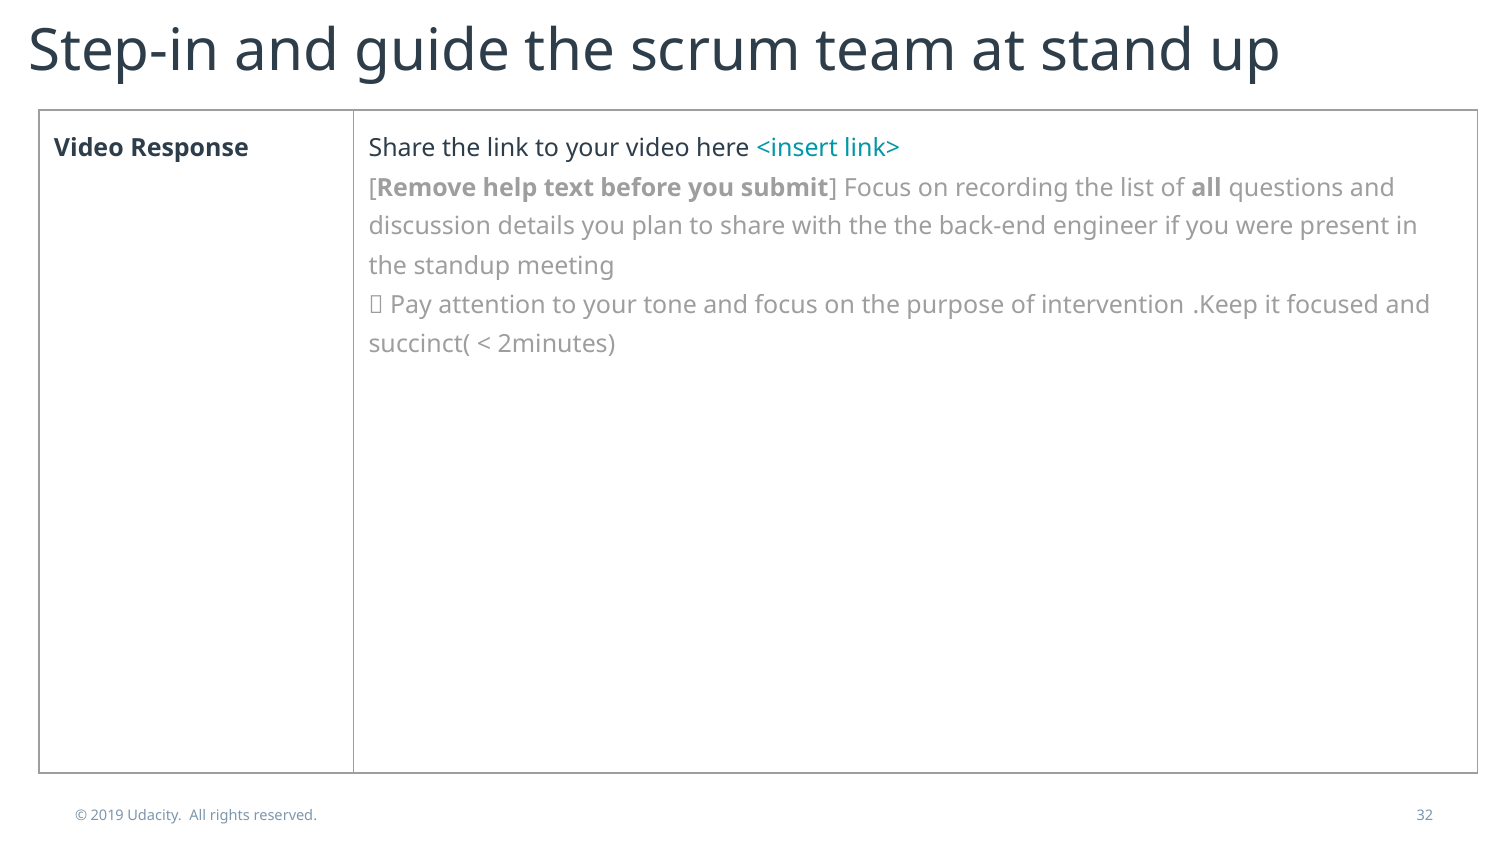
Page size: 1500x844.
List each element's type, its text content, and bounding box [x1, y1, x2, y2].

list © 2019 Udacity. All rights reserved. [75, 806, 725, 826]
table_header Video Response [40, 111, 353, 772]
slide_number ‹#› [1416, 806, 1434, 826]
title Step-in and guide the scrum team at stand up [28, 12, 1478, 111]
table_header Share the link to your video here <insert link> [Remove help text before you submit] Focus on recording the list of all questions and discussion details you plan to share with the the back-end engineer if you were present in the standup meeting 💡 Pay attention to your tone and focus on the purpose of intervention .Keep it focused and succinct( < 2minutes) [354, 111, 1477, 772]
